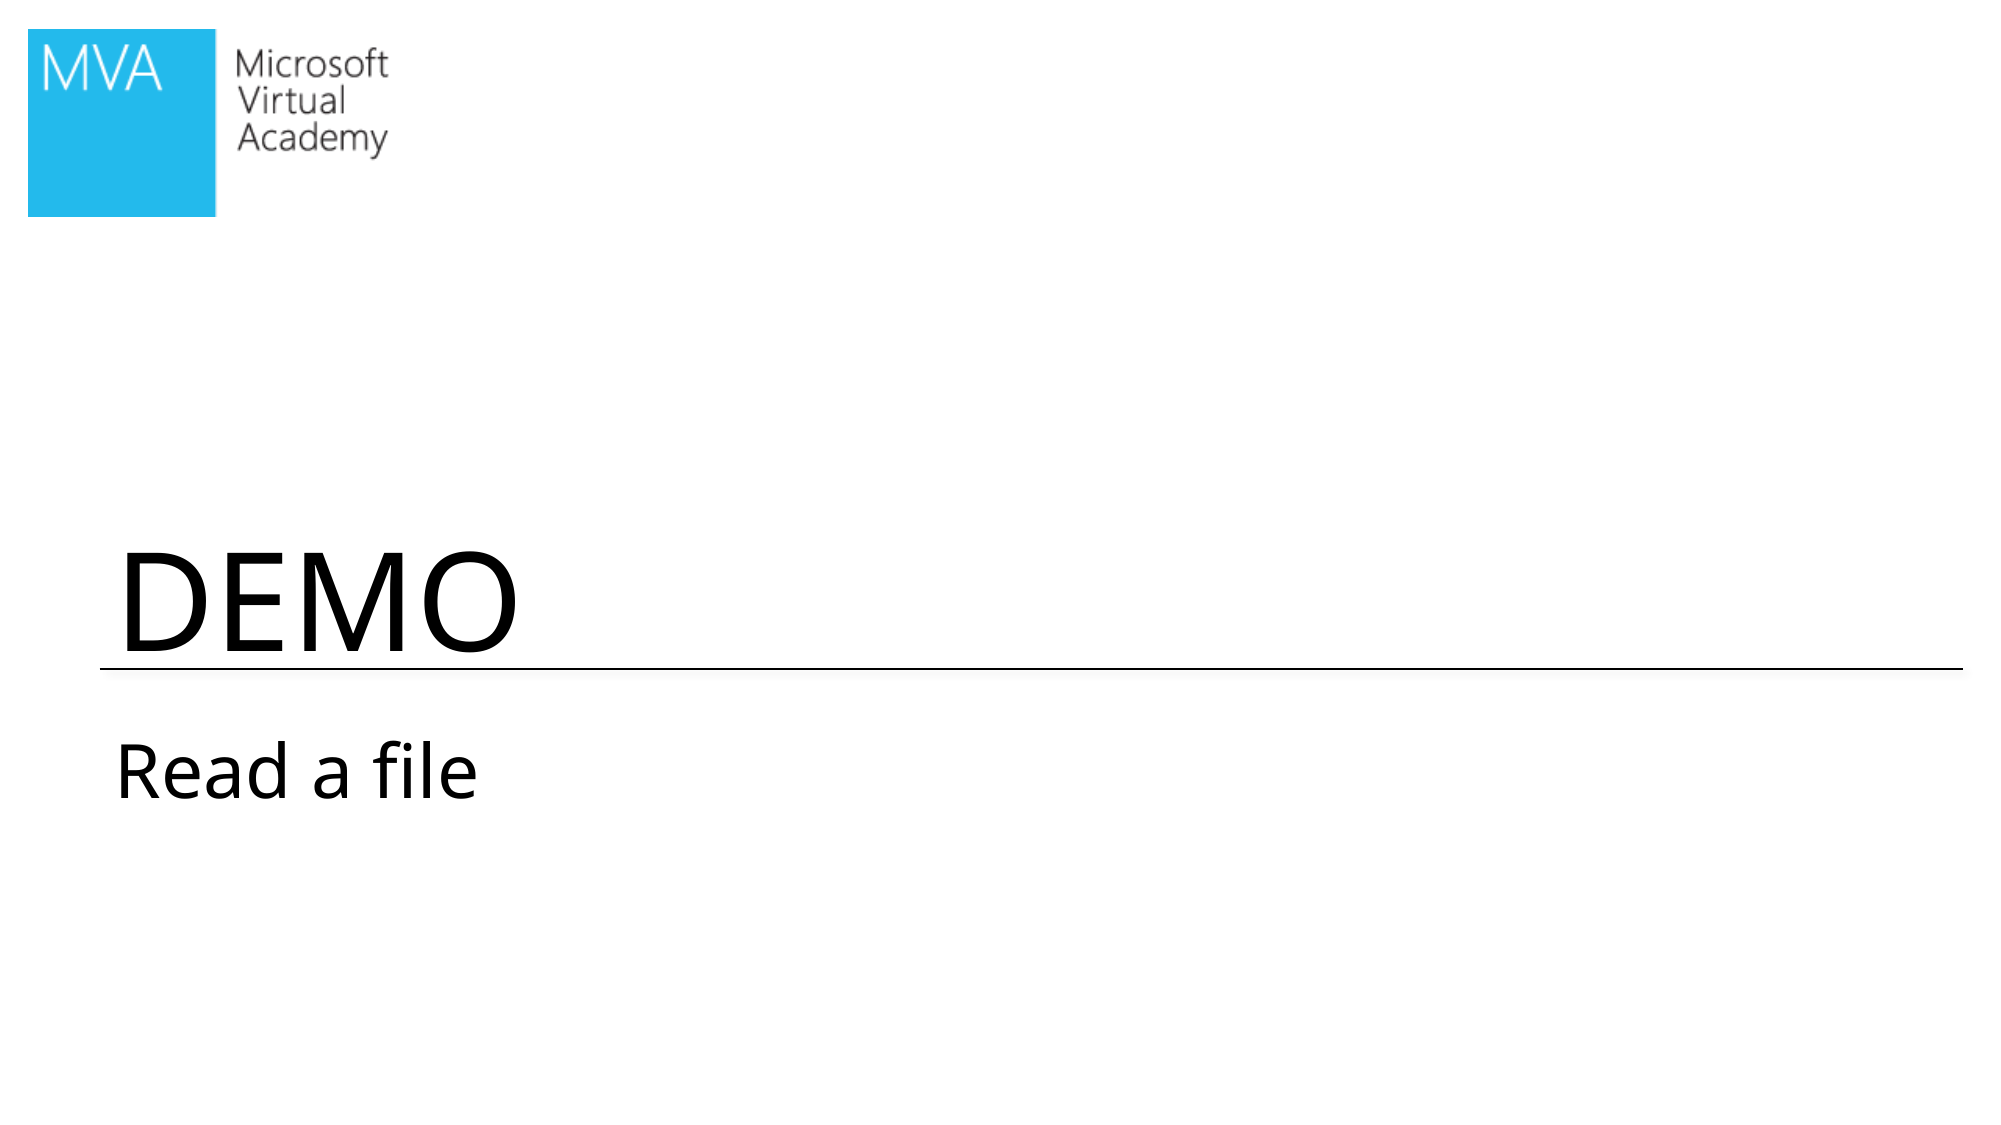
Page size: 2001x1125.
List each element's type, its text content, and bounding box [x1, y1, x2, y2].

title Read a file [99, 733, 1976, 1009]
picture [28, 29, 497, 217]
